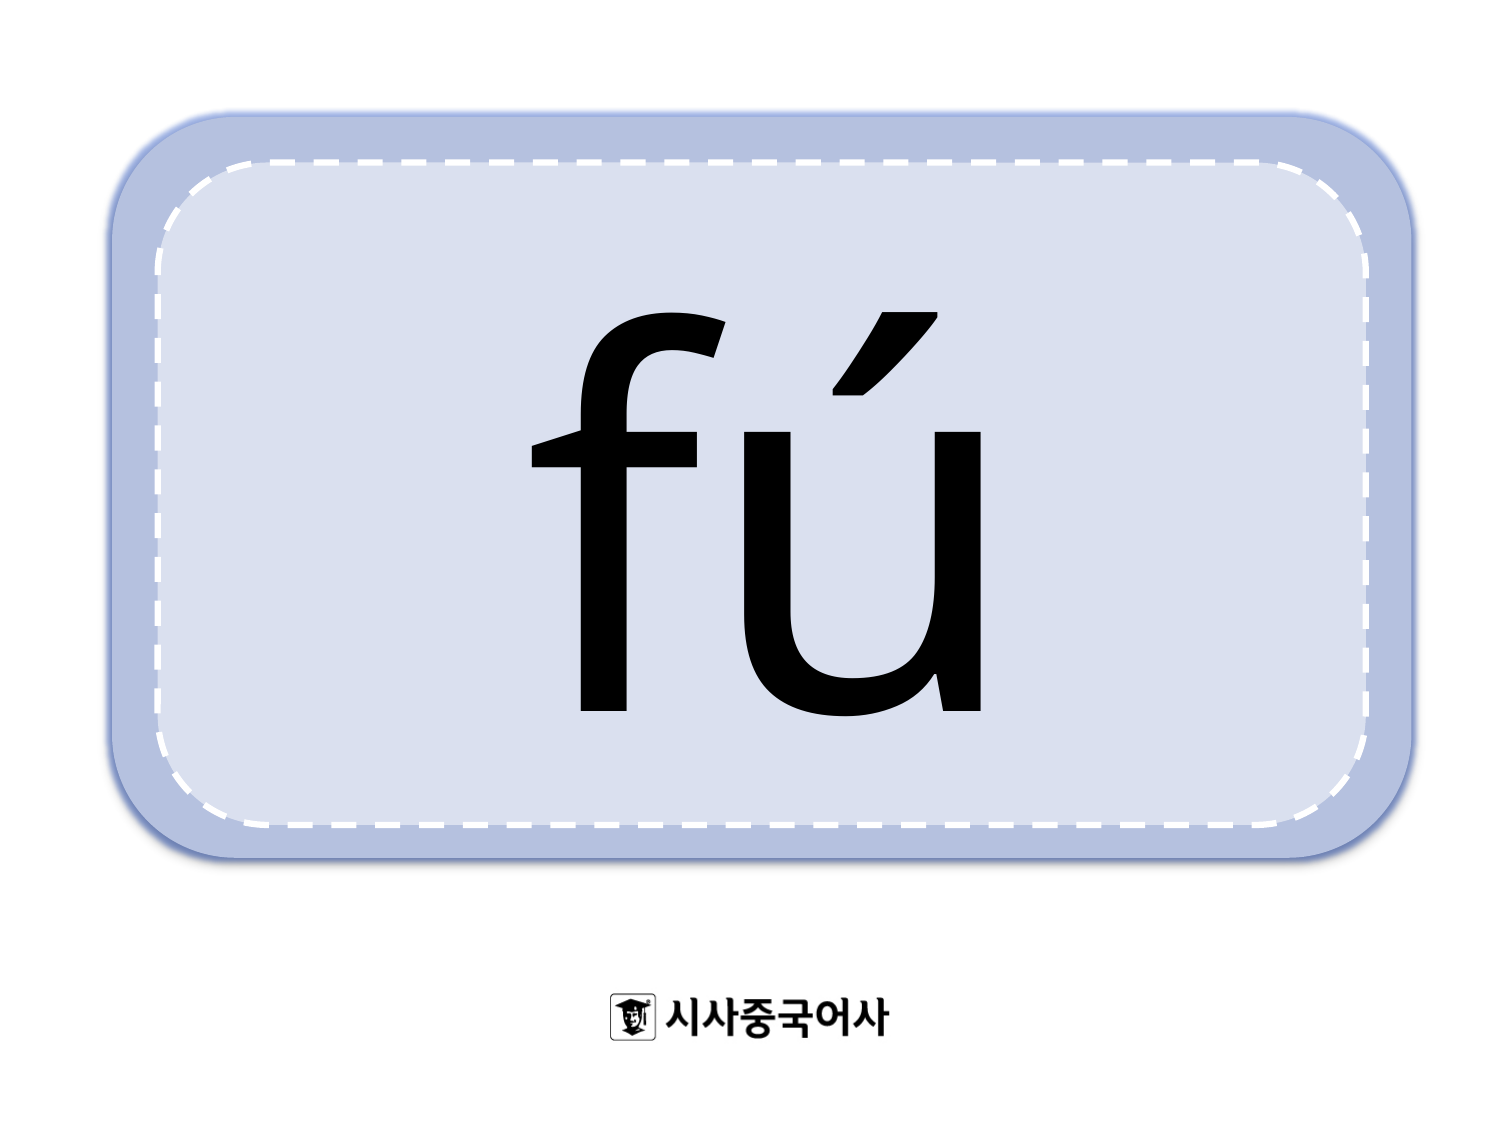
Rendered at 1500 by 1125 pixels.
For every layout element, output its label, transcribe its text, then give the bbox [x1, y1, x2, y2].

text_box fú [171, 171, 1380, 835]
picture [602, 987, 898, 1047]
